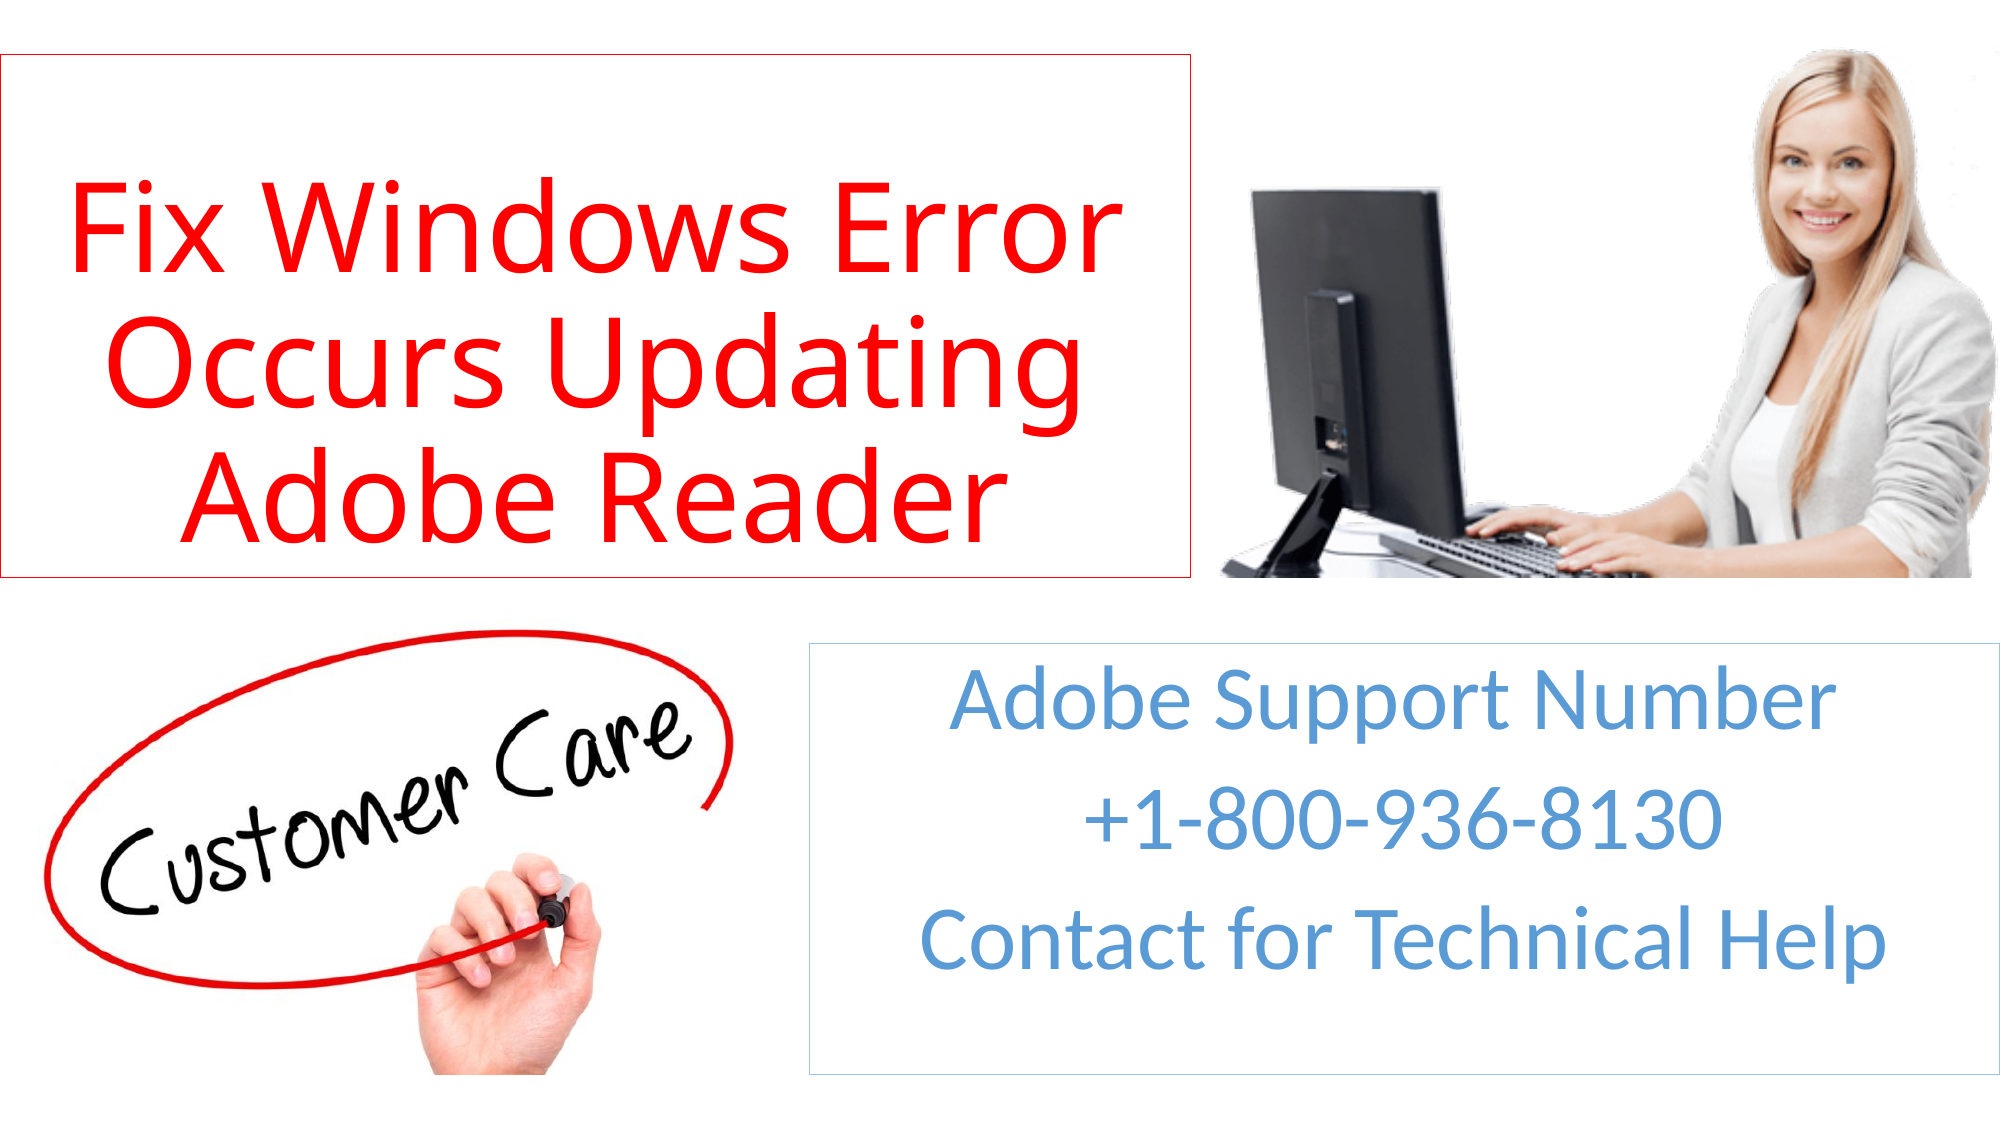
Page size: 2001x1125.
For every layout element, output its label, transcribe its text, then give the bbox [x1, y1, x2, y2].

subtitle Adobe Support Number +1-800-936-8130 Contact for Technical Help [809, 643, 2000, 1075]
picture [1219, 44, 2000, 578]
picture [38, 618, 748, 1075]
title Fix Windows Error Occurs Updating Adobe Reader [0, 54, 1191, 578]
